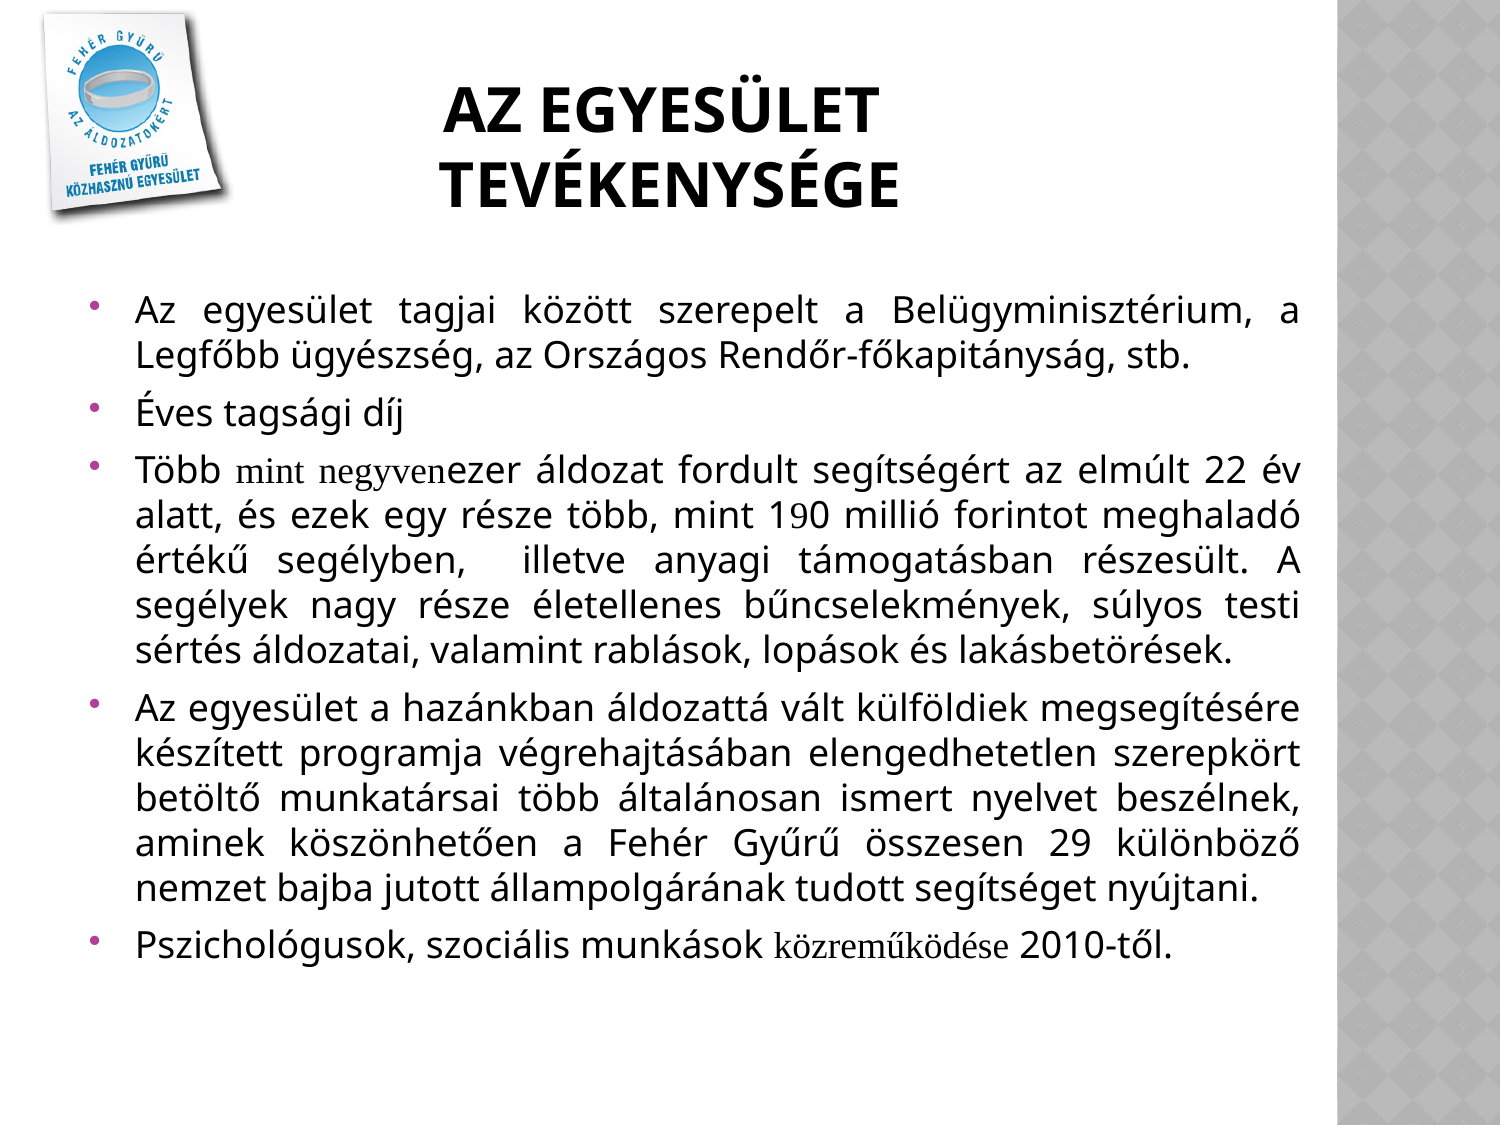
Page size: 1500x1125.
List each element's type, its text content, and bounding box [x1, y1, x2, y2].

picture [28, 0, 235, 225]
list Az egyesület tagjai között szerepelt a Belügyminisztérium, a Legfőbb ügyészség, az Országos Rendőr-főkapitányság, stb. Éves tagsági díj Több mint negyvenezer áldozat fordult segítségért az elmúlt 22 év alatt, és ezek egy része több, mint 190 millió forintot meghaladó értékű segélyben, illetve anyagi támogatásban részesült. A segélyek nagy része életellenes bűncselekmények, súlyos testi sértés áldozatai, valamint rablások, lopások és lakásbetörések. Az egyesület a hazánkban áldozattá vált külföldiek megsegítésére készített programja végrehajtásában elengedhetetlen szerepkört betöltő munkatársai több általánosan ismert nyelvet beszélnek, aminek köszönhetően a Fehér Gyűrű összesen 29 különböző nemzet bajba jutott állampolgárának tudott segítséget nyújtani. Pszichológusok, szociális munkások közreműködése 2010-től. [74, 278, 1318, 1060]
title Az egyesület tevékenysége [240, 42, 1265, 220]
